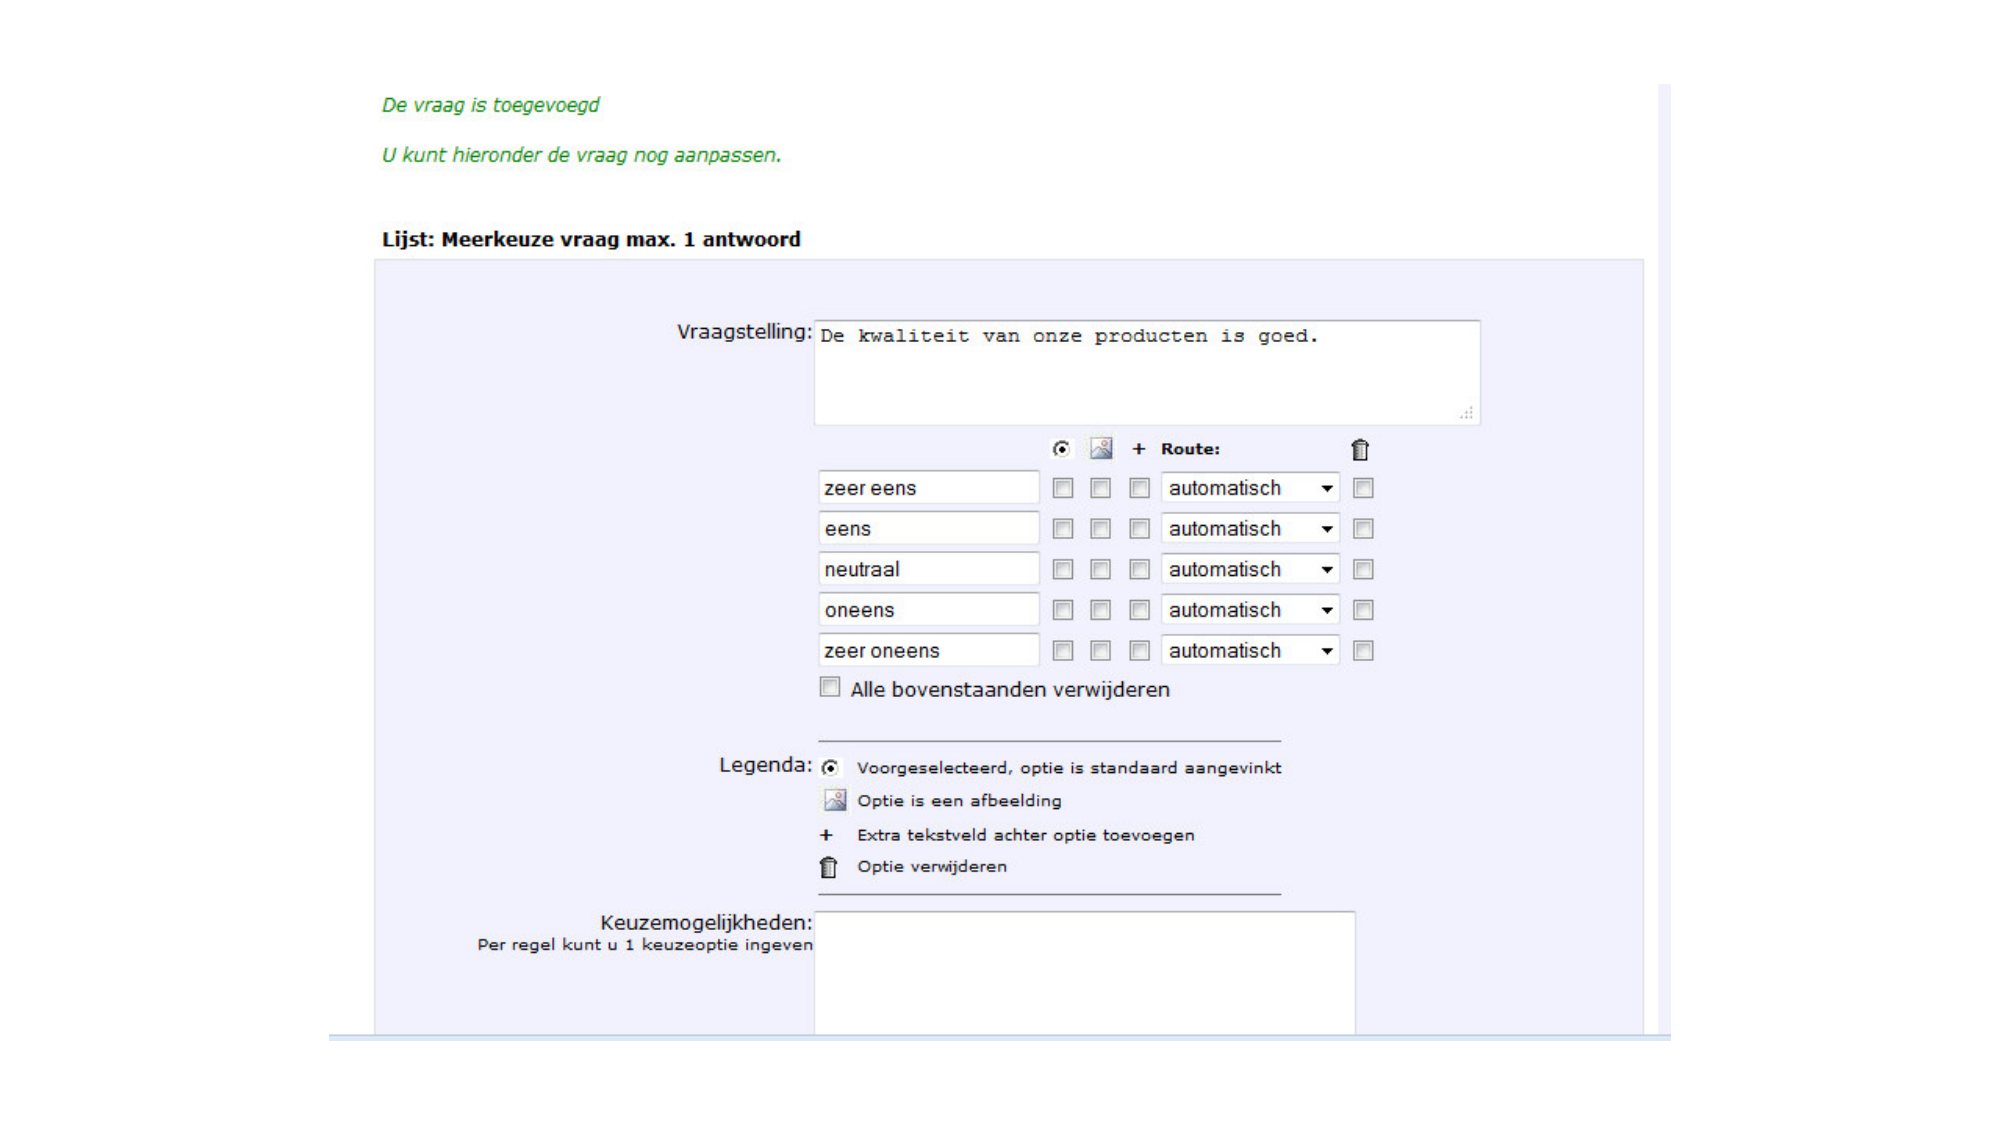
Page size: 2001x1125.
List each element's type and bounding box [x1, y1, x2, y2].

picture [329, 84, 1671, 1041]
